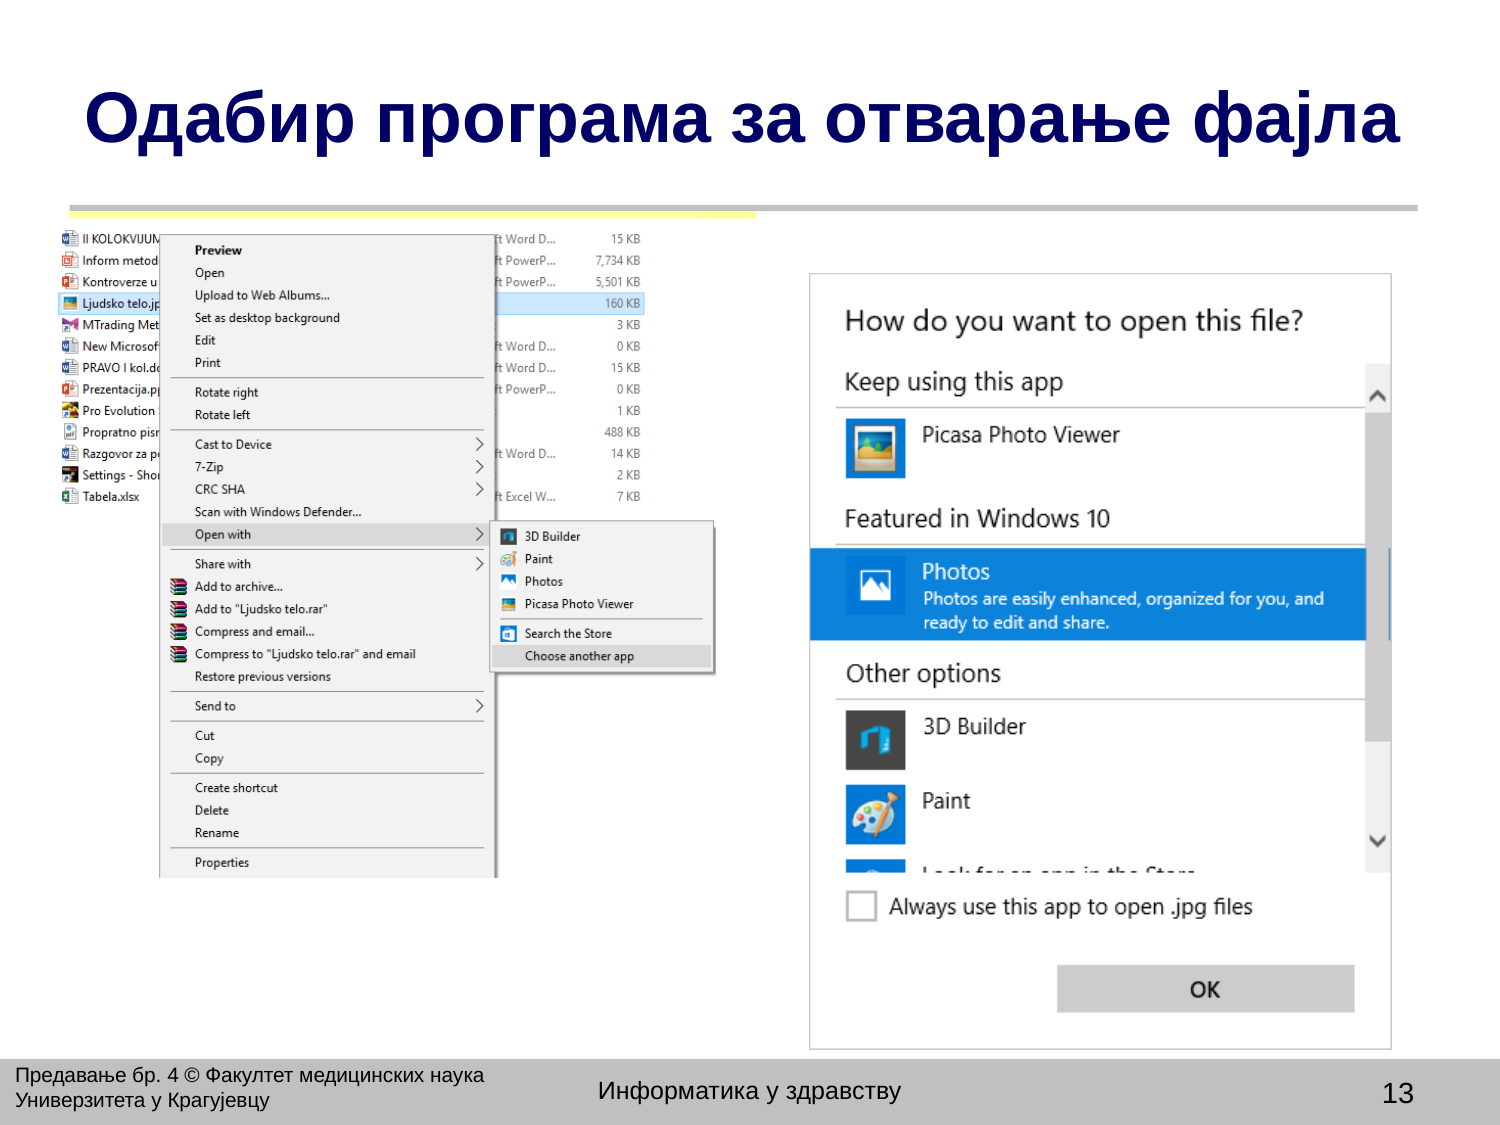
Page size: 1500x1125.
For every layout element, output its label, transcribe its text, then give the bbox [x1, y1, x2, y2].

title Одабир програма за отварање фајла [69, 19, 1426, 208]
slide_number 13 [1079, 1066, 1430, 1125]
footer Информатика у здравству [512, 1066, 988, 1125]
picture [55, 226, 717, 879]
slide_number Предавање бр. 4 © Факултет медицинских наука Универзитета у Крагујевцу [0, 1053, 617, 1108]
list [809, 273, 1392, 1050]
